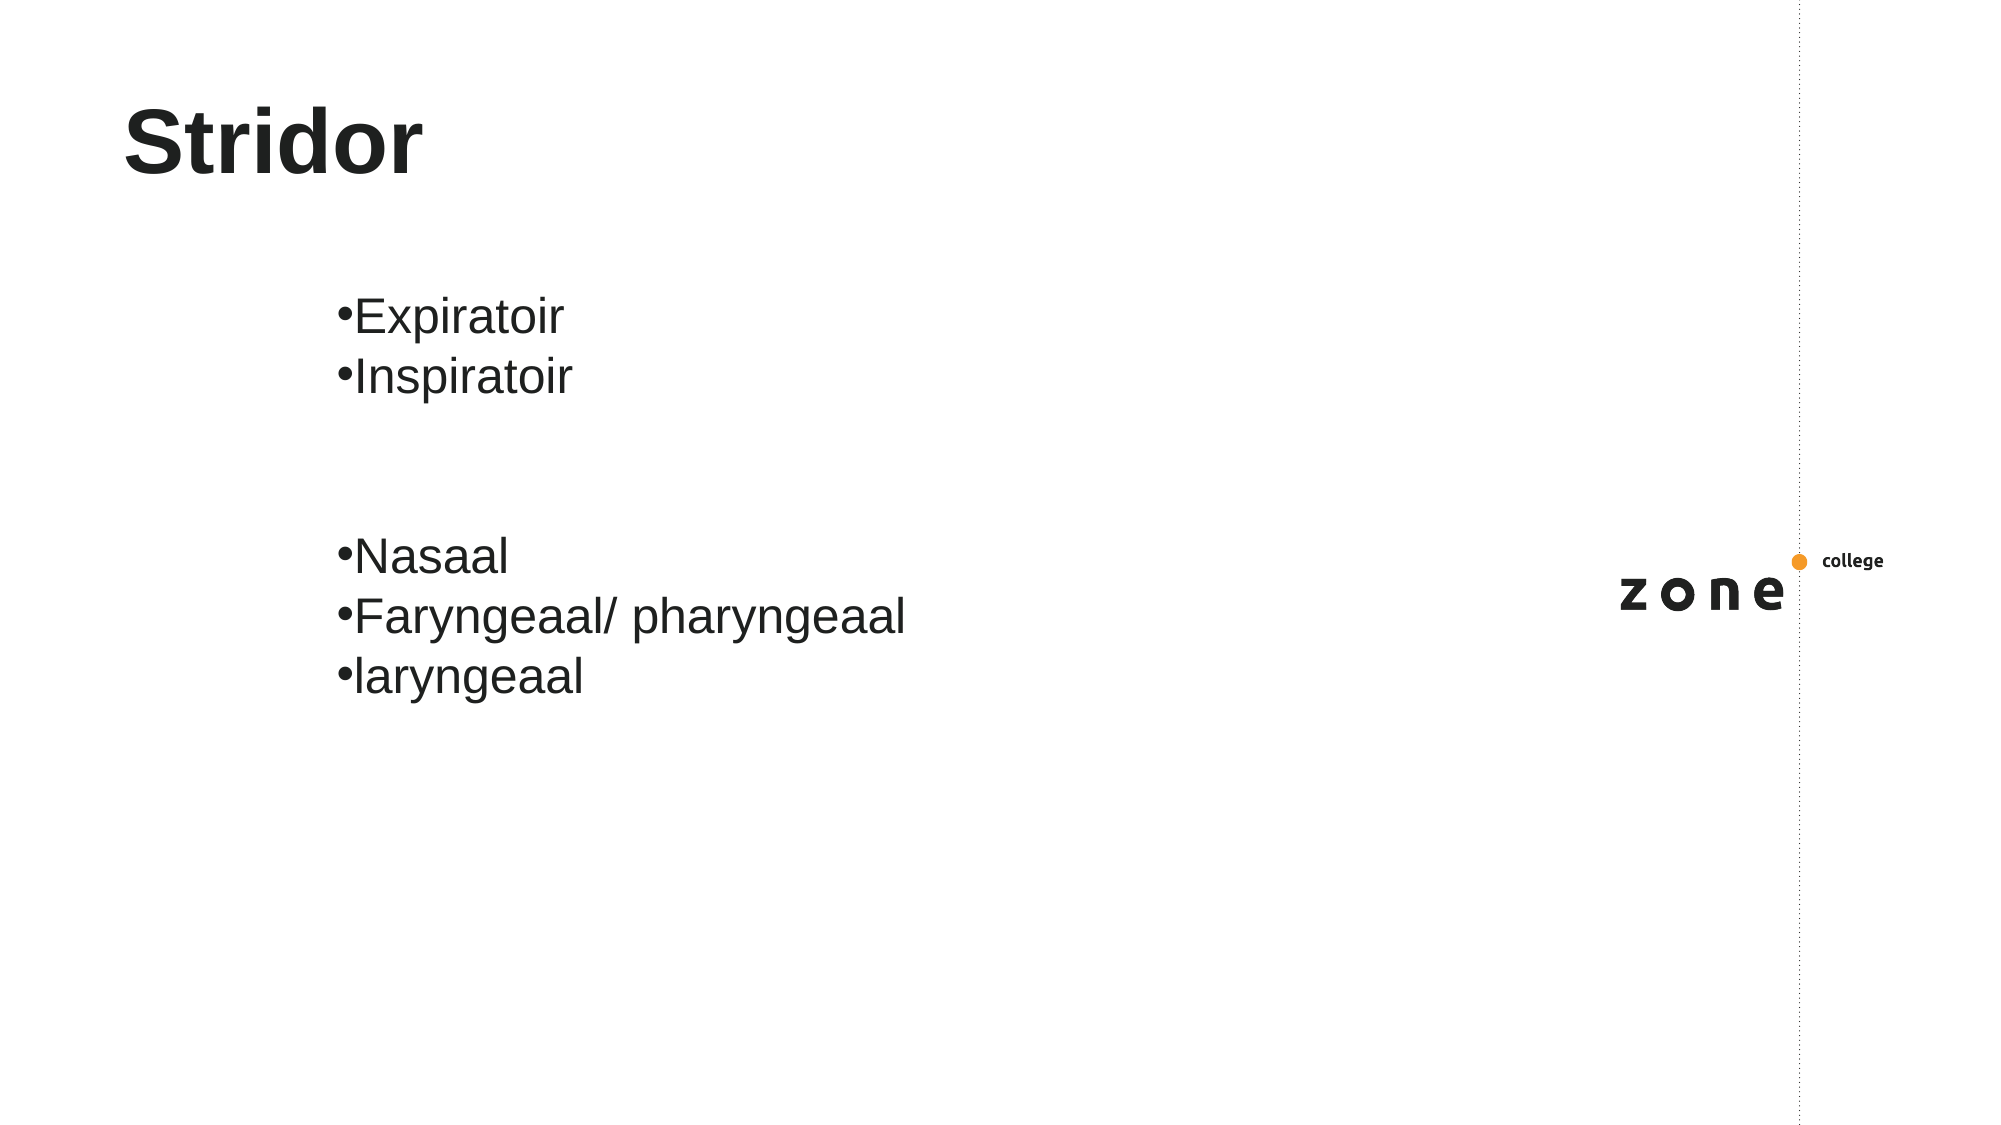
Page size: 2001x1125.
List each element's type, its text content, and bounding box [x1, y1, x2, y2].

list Expiratoir Inspiratoir Nasaal Faryngeaal/ pharyngeaal laryngeaal [336, 283, 1607, 998]
picture [1596, 0, 2001, 1125]
title Stridor [124, 94, 1607, 272]
